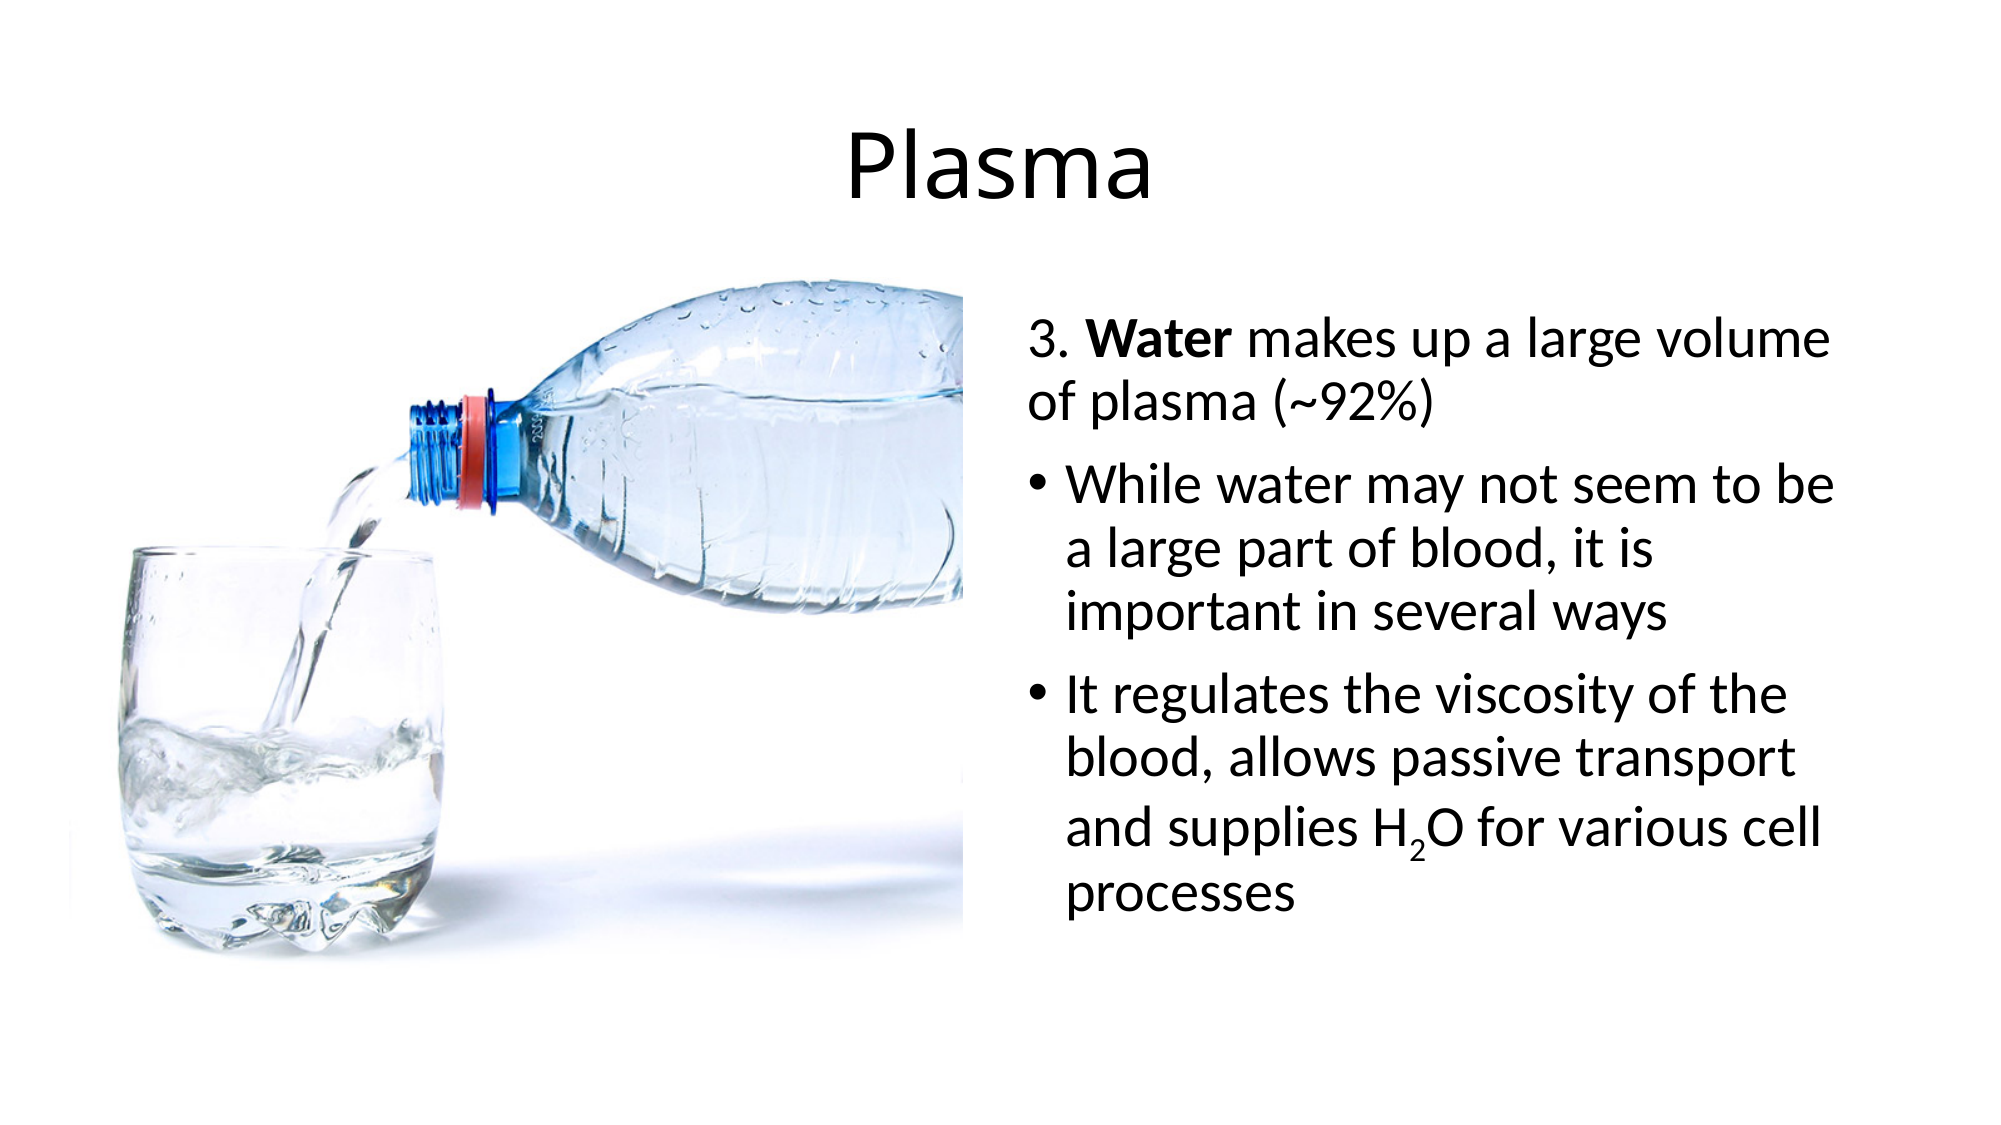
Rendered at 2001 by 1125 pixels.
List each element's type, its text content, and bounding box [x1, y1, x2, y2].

title Plasma [137, 59, 1863, 278]
picture [69, 277, 963, 976]
list 3. Water makes up a large volume of plasma (~92%) While water may not seem to be a large part of blood, it is important in several ways It regulates the viscosity of the blood, allows passive transport and supplies H2O for various cell processes [1012, 299, 1863, 1014]
